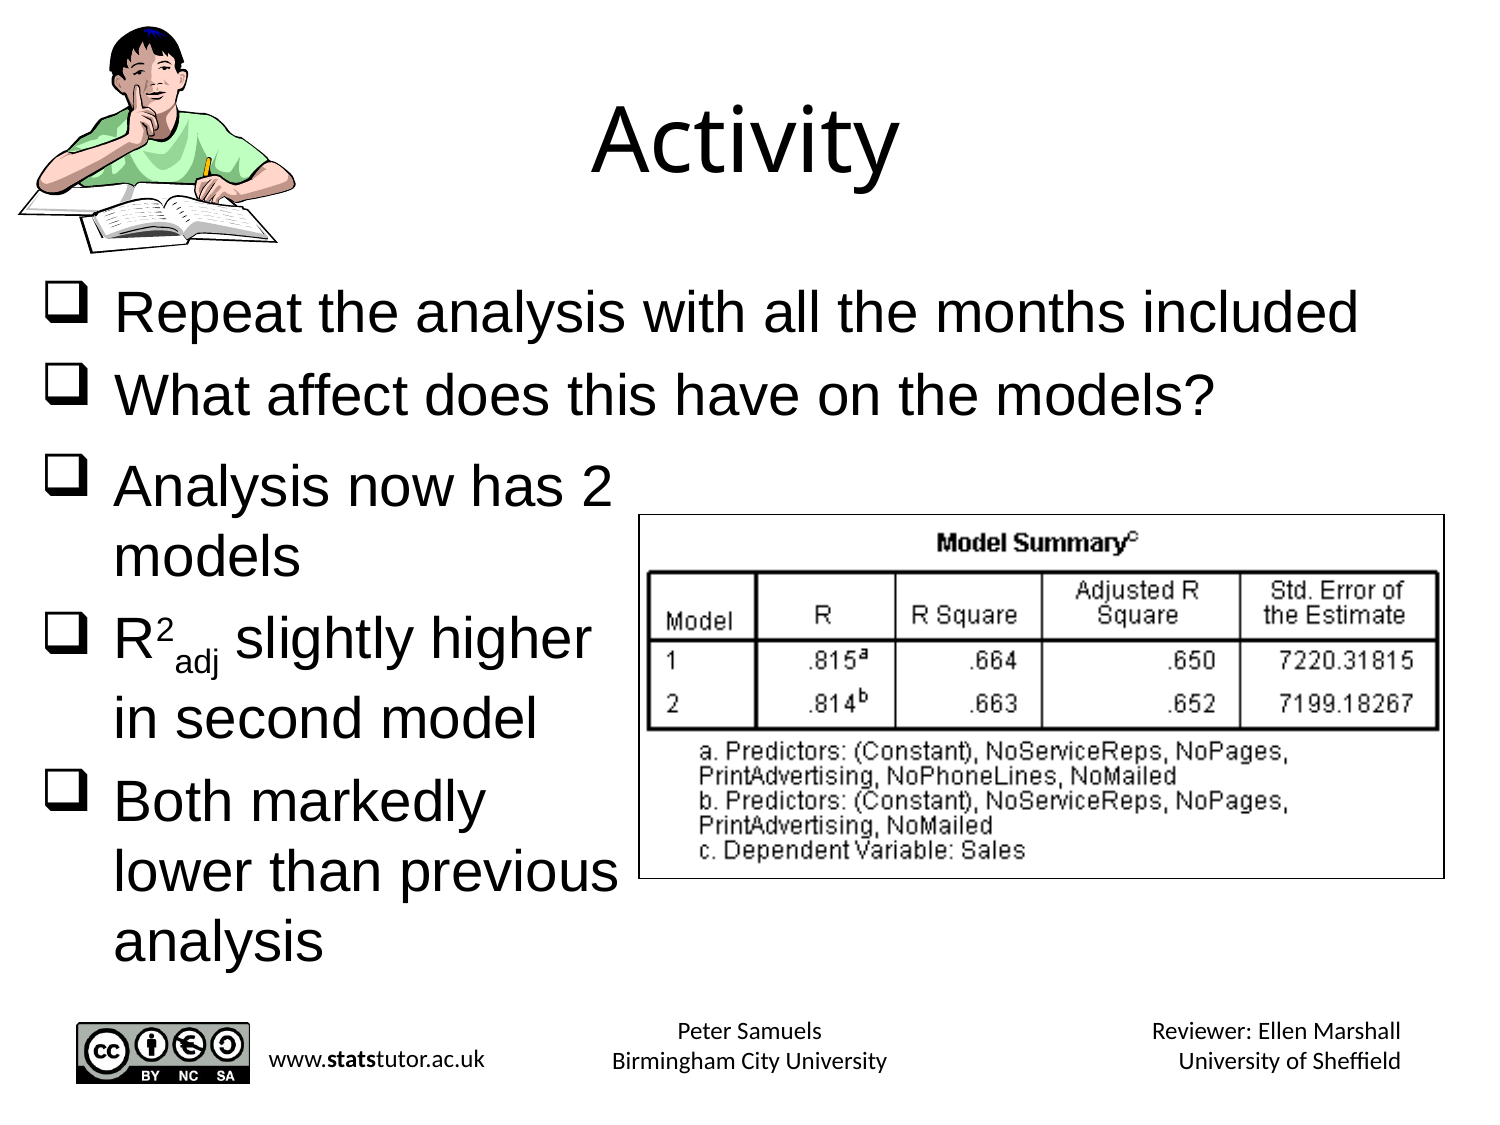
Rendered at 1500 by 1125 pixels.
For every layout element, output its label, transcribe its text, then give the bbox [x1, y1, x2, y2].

list Repeat the analysis with all the months included What affect does this have on the models? [25, 267, 1408, 441]
text_box www.statstutor.ac.uk [254, 1035, 573, 1080]
title Activity [407, 78, 1085, 194]
picture [76, 1022, 251, 1084]
text_box Reviewer: Ellen Marshall University of Sheffield [1038, 1007, 1417, 1083]
text_box Peter Samuels Birmingham City University [549, 1007, 951, 1083]
picture [17, 18, 305, 254]
picture [639, 514, 1444, 878]
text_box Analysis now has 2 models R2adj slightly higher in second model Both markedly lower than previous analysis [25, 440, 640, 981]
